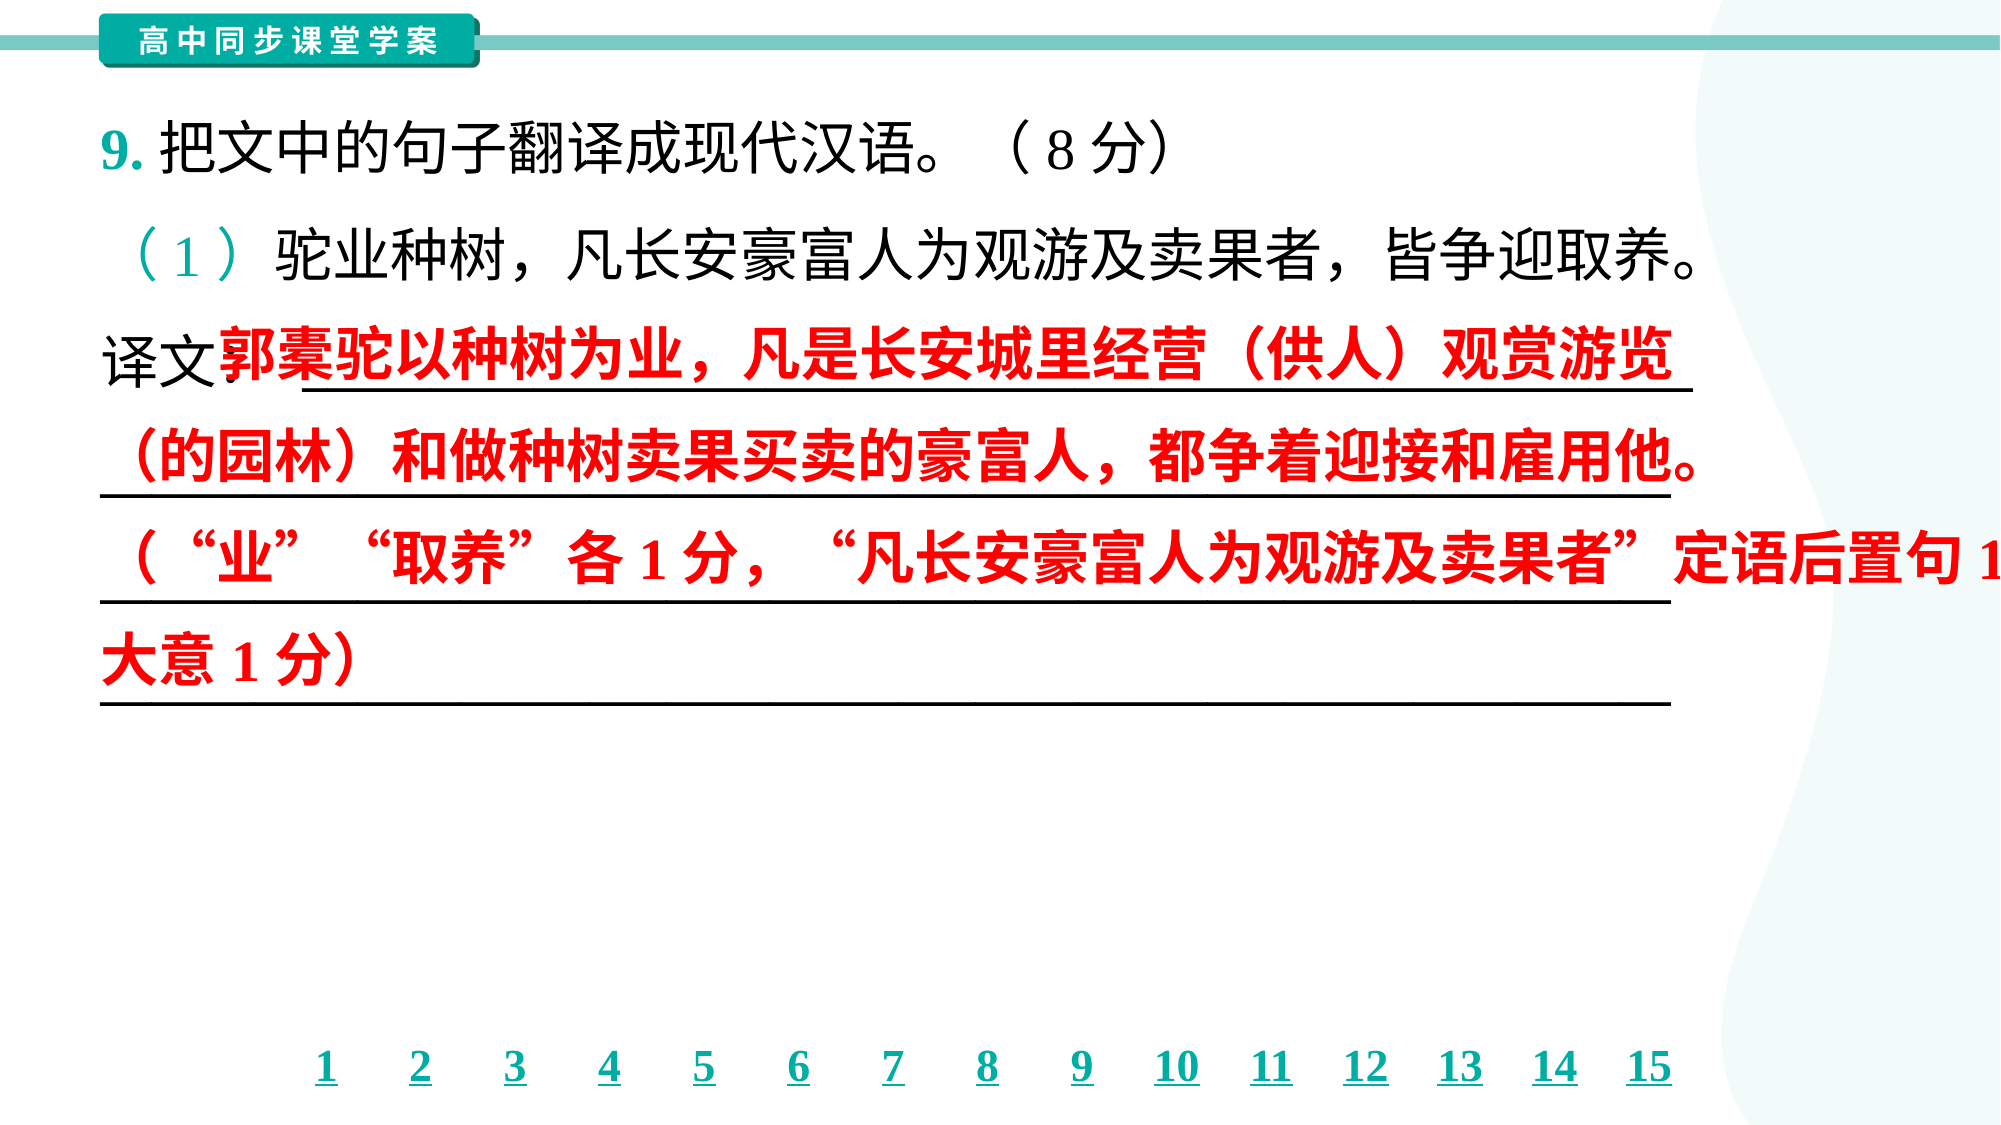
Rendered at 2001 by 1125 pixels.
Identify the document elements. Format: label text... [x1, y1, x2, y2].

text_box 9.把文中的句子翻译成现代汉语。（8分） [100, 76, 1899, 170]
text_box （1）驼业种树，凡长安豪富人为观游及卖果者，皆争迎取养。 译文： ______________________________________________________ _____________________________________________________________ _____________________________________________________________ _____________________________________________________________ [100, 683, 1899, 694]
text_box （1）驼业种树，凡长安豪富人为观游及卖果者，皆争迎取养。 译文： ______________________________________________________ _____________________________________________________________ _____________________________________________________________ _____________________________________________________________ [100, 182, 1899, 285]
picture [0, 0, 2000, 1125]
text_box 郭橐驼以种树为业，凡是长安城里经营（供人）观赏游览 （的园林）和做种树卖果买卖的豪富人，都争着迎接和雇用他。 （“业”“取养”各1分，“凡长安豪富人为观游及卖果者”定语后置句1分， 大意1分） [100, 285, 1899, 683]
